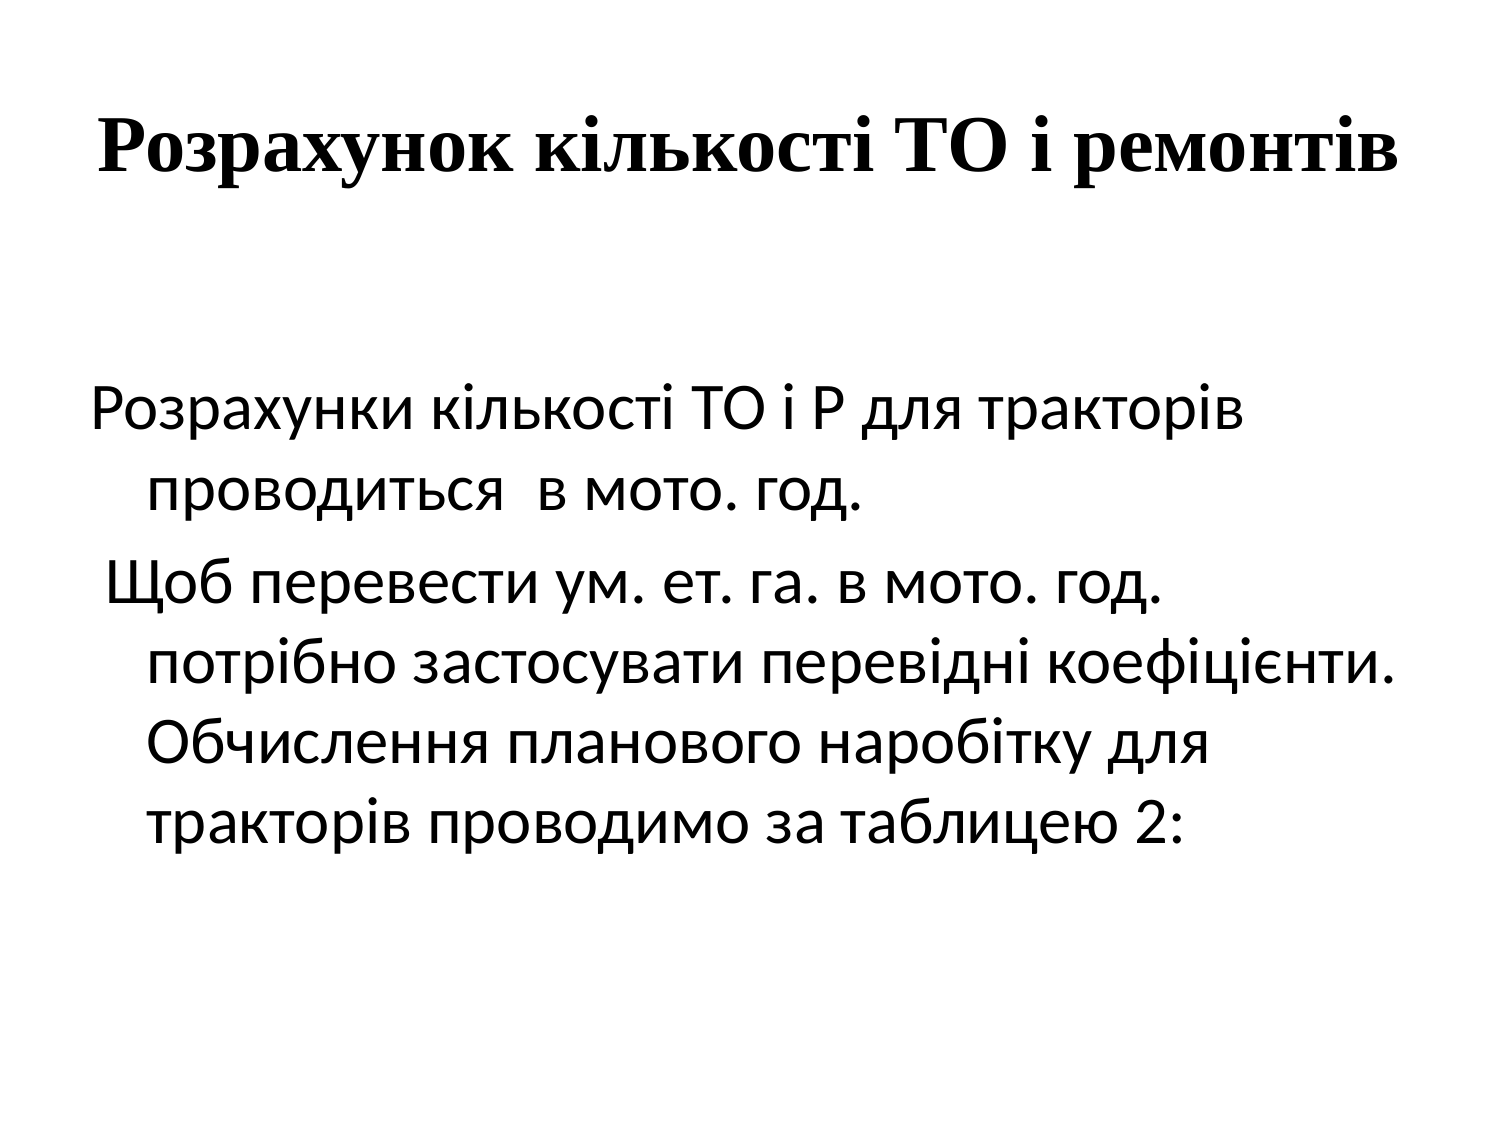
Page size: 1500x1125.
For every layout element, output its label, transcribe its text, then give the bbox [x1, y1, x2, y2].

title Розрахунок кількості ТО і ремонтів [75, 45, 1425, 233]
list Розрахунки кількості ТО і Р для тракторів проводиться в мото. год. Щоб перевести ум. ет. га. в мото. год. потрібно застосувати перевідні коефіцієнти. Обчислення планового наробітку для тракторів проводимо за таблицею 2: [75, 262, 1425, 1005]
